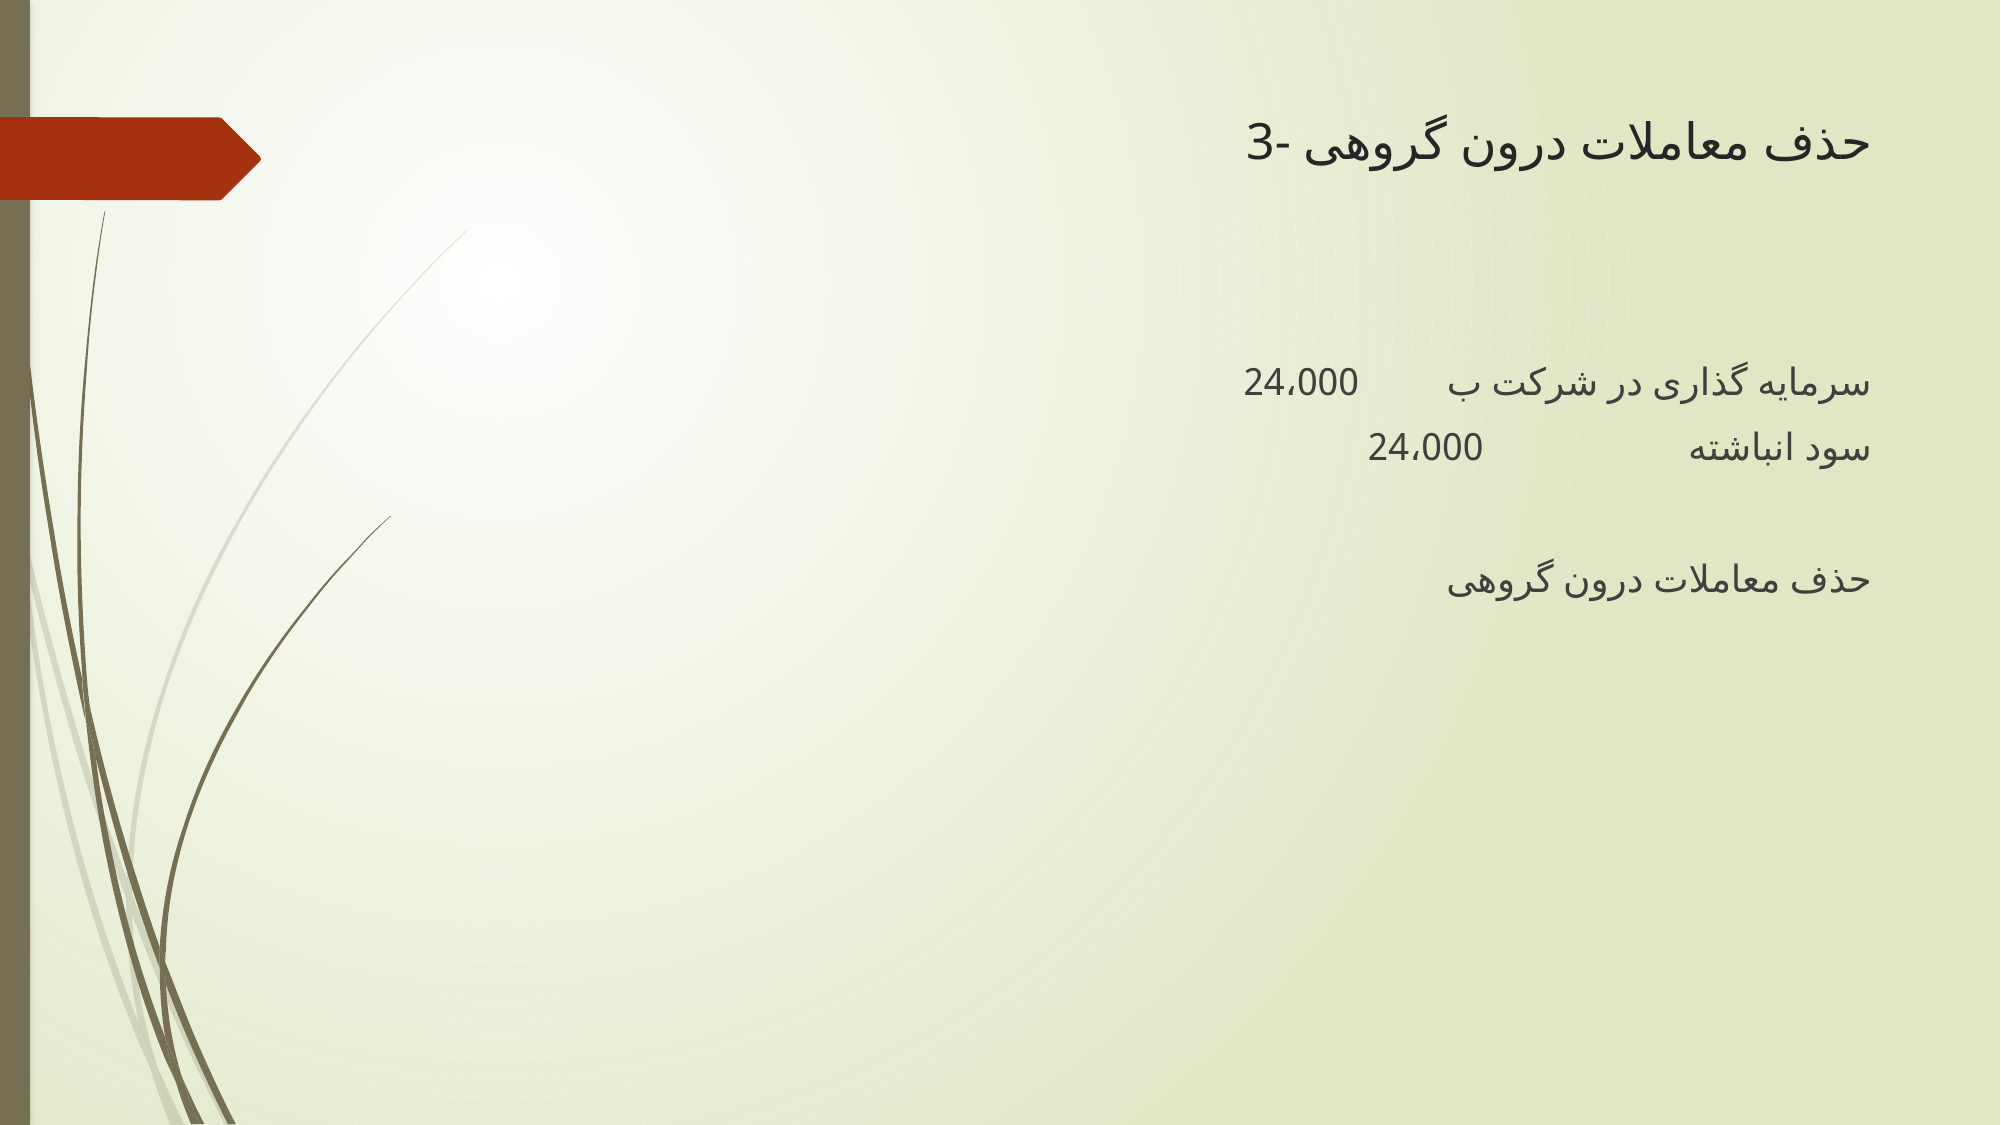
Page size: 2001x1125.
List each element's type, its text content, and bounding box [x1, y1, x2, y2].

list سرمایه گذاری در شرکت ب 24،000 سود انباشته 24،000 حذف معاملات درون گروهی [424, 350, 1888, 970]
title 3- حذف معاملات درون گروهی [425, 102, 1888, 313]
